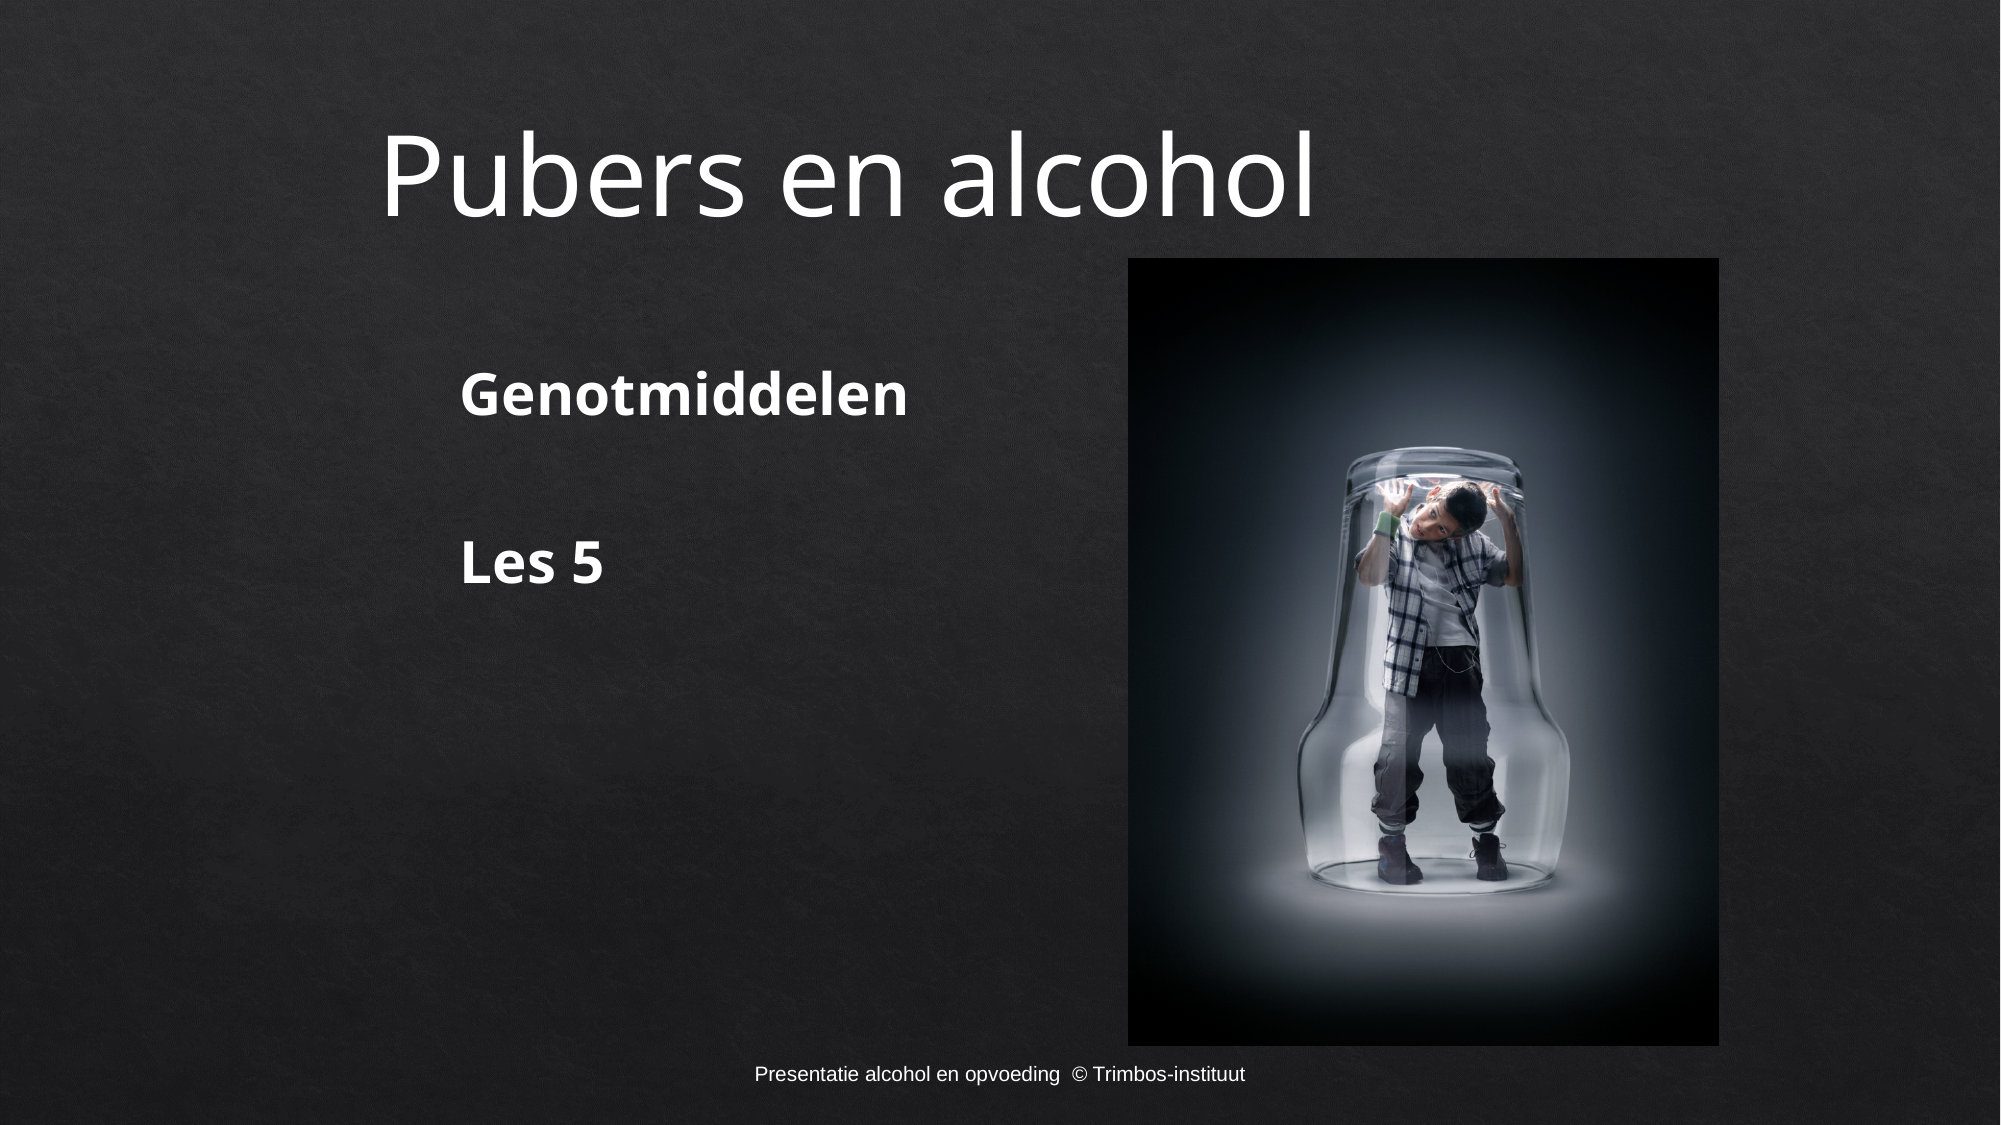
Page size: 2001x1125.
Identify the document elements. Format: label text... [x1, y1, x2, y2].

picture [0, 0, 2001, 1125]
footer Presentatie alcohol en opvoeding © Trimbos-instituut [662, 1042, 1338, 1103]
title Pubers en alcohol [362, 99, 1637, 260]
list Genotmiddelen Les 5 [444, 267, 1071, 1010]
